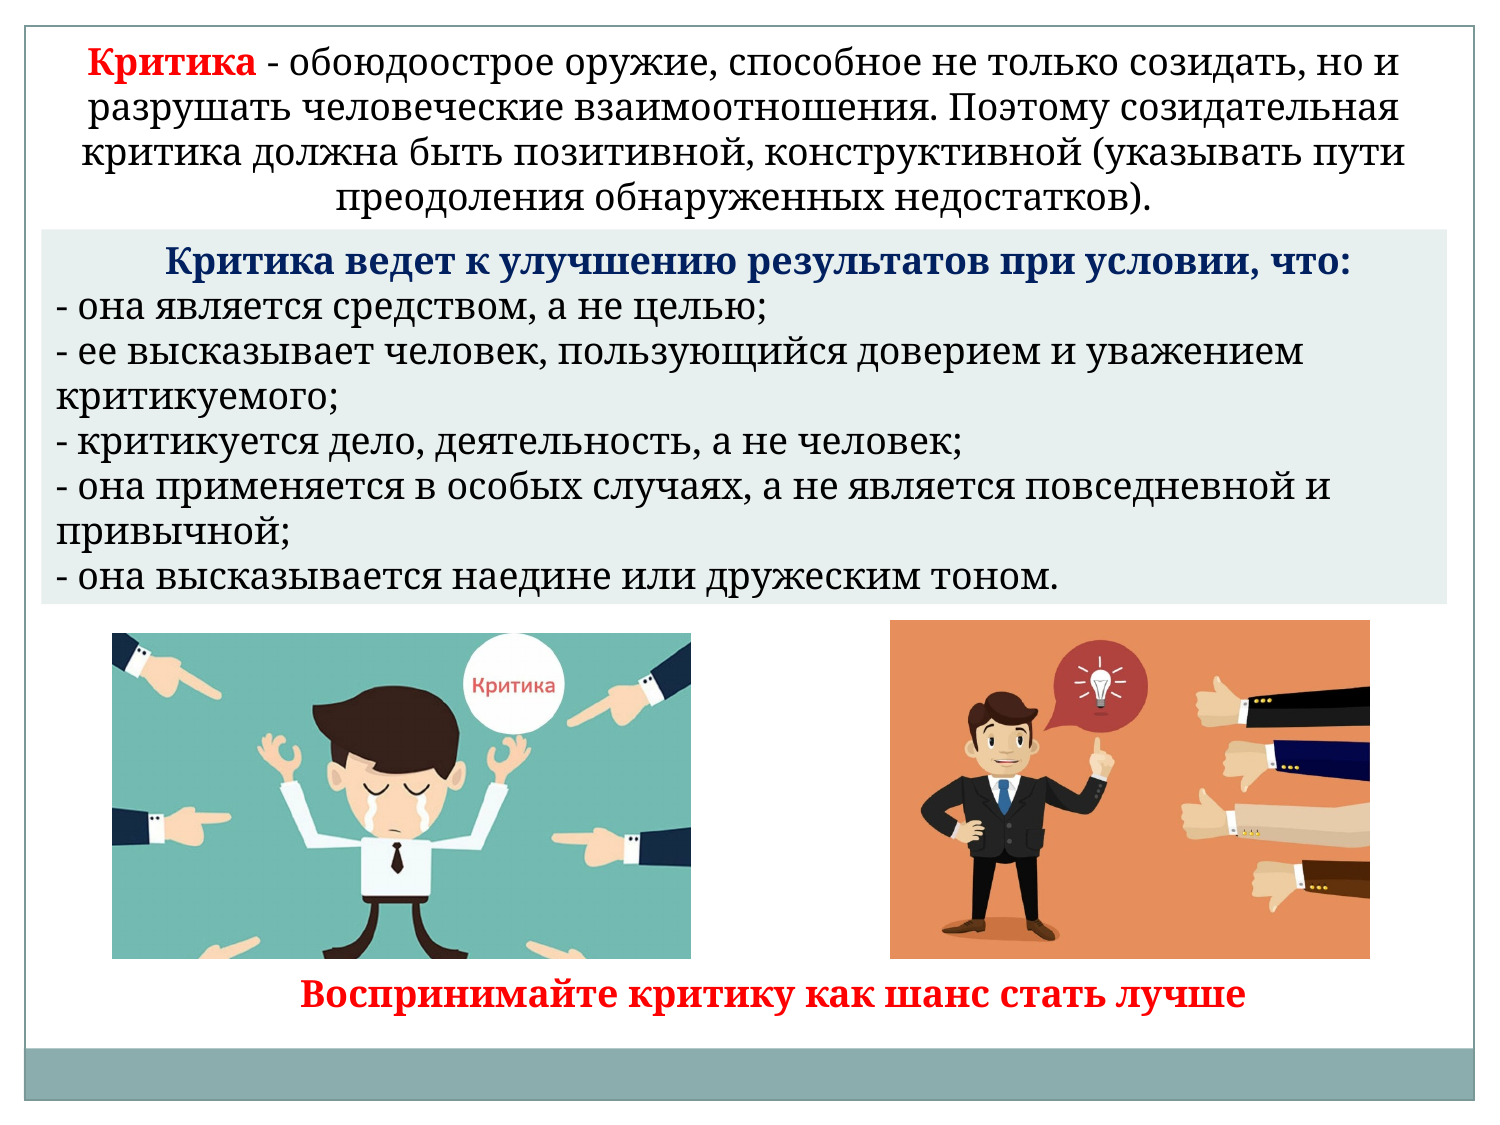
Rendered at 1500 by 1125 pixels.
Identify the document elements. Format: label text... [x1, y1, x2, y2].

picture [111, 633, 691, 959]
text_box Критика ведет к улучшению результатов при условии, что: - она является средством, а не целью; - ее высказывает человек, пользующийся доверием и уважением критикуемого; - критикуется дело, деятельность, а не человек; - она применяется в особых случаях, а не является повседневной и привычной; - она высказывается наедине или дружеским тоном. [41, 229, 1447, 605]
text_box Воспринимайте критику как шанс стать лучше [76, 962, 1471, 1023]
text_box Критика - обоюдоострое оружие, способное не только созидать, но и разрушать человеческие взаимоотношения. Поэтому созидательная критика должна быть позитивной, конструктивной (указывать пути преодоления обнаруженных недостатков). [41, 30, 1447, 226]
picture [890, 620, 1370, 959]
